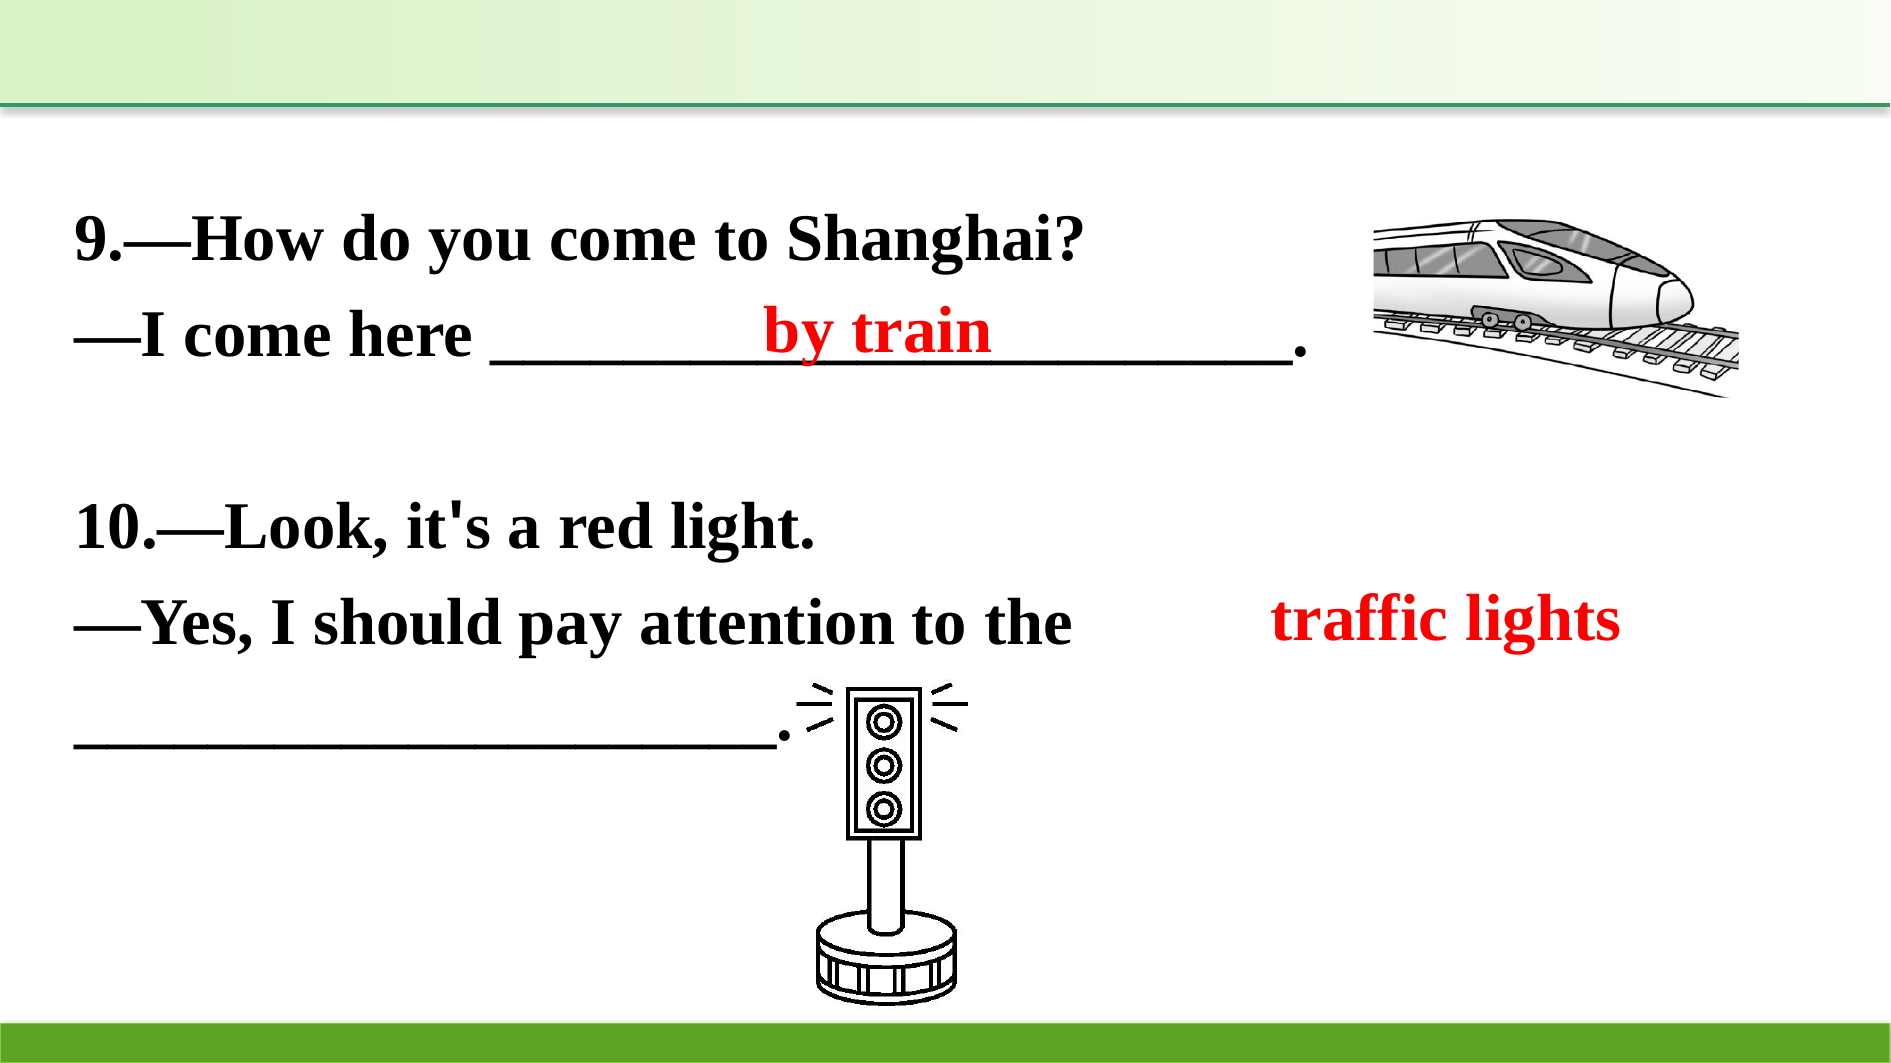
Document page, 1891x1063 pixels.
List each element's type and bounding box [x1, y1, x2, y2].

text_box [59, 170, 1833, 1011]
picture [1370, 209, 1743, 402]
